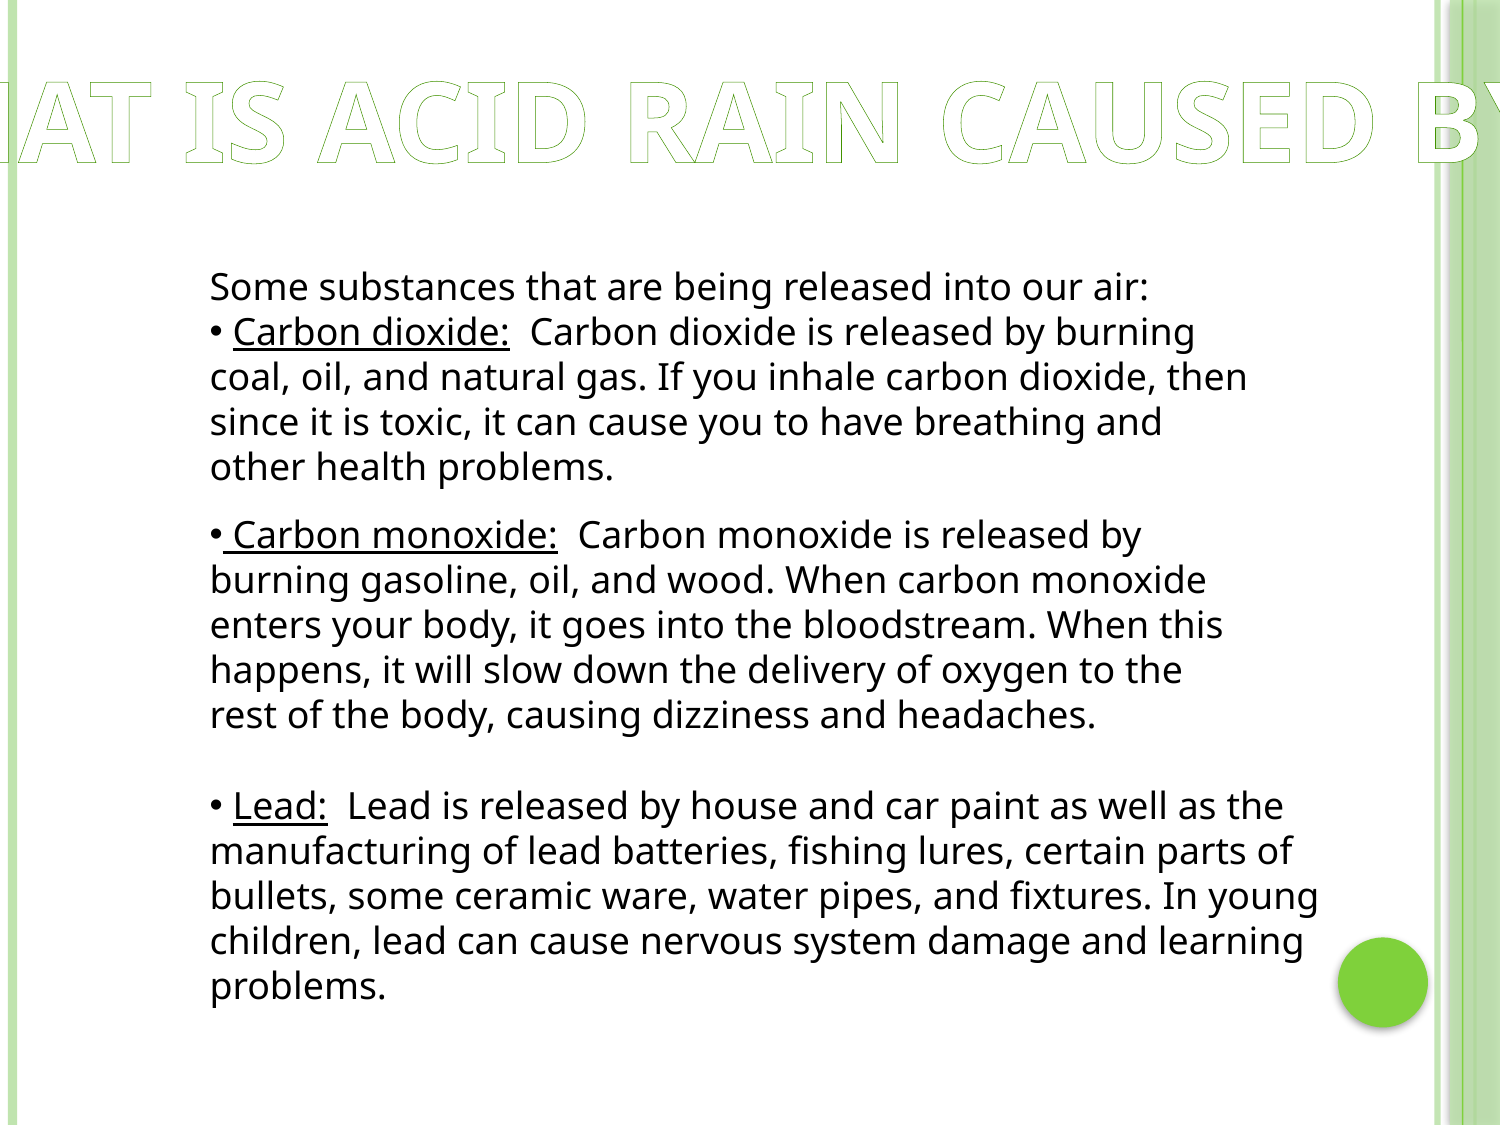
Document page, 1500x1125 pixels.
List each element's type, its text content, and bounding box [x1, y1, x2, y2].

text_box WHAT IS ACID RAIN CAUSED BY? [0, 42, 1500, 193]
text_box Some substances that are being released into our air: Carbon dioxide: Carbon dioxide is released by burning coal, oil, and natural gas. If you inhale carbon dioxide, then since it is toxic, it can cause you to have breathing and other health problems. [194, 255, 1282, 496]
text_box Carbon monoxide: Carbon monoxide is released by burning gasoline, oil, and wood. When carbon monoxide enters your body, it goes into the bloodstream. When this happens, it will slow down the delivery of oxygen to the rest of the body, causing dizziness and headaches. [194, 503, 1244, 744]
text_box Lead: Lead is released by house and car paint as well as the manufacturing of lead batteries, fishing lures, certain parts of bullets, some ceramic ware, water pipes, and fixtures. In young children, lead can cause nervous system damage and learning problems. [194, 775, 1365, 1015]
